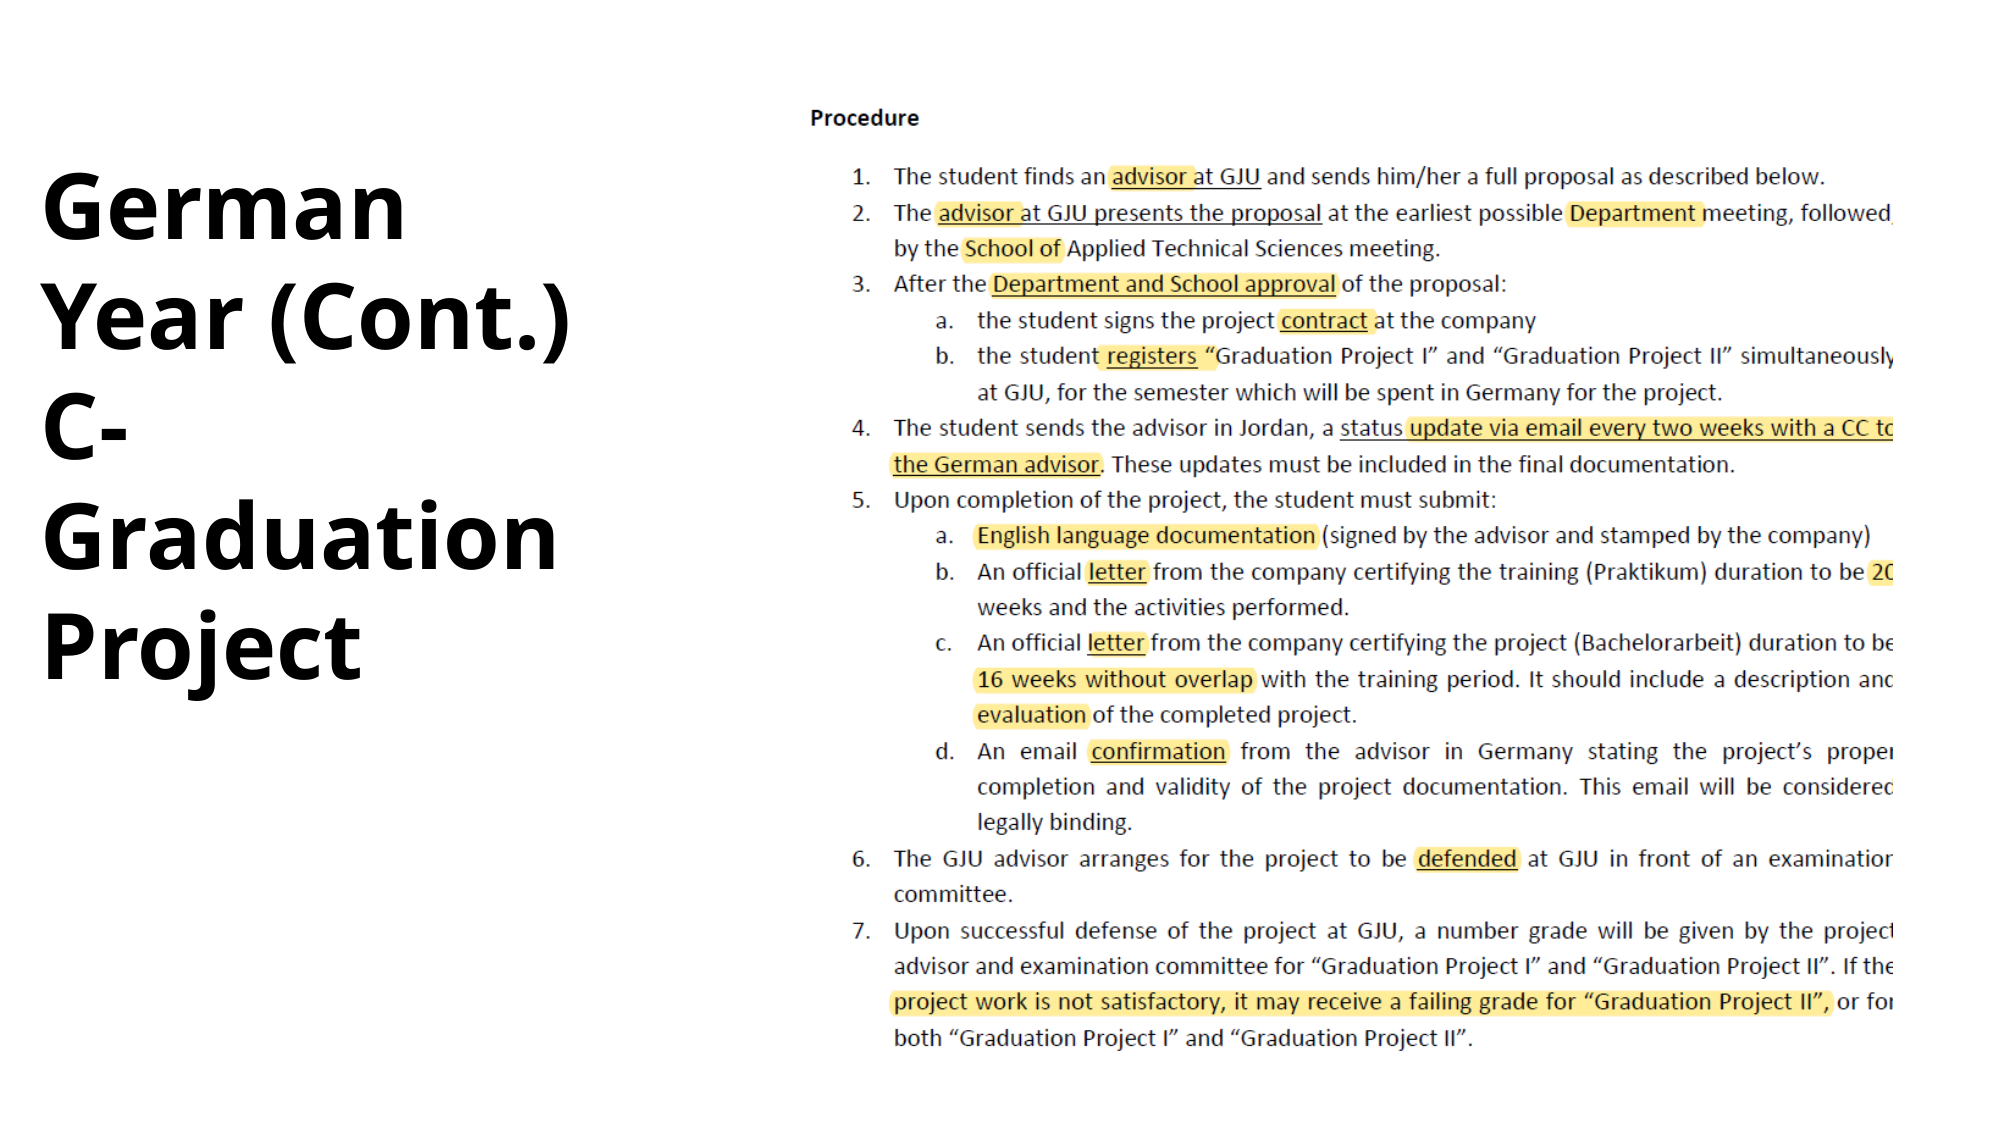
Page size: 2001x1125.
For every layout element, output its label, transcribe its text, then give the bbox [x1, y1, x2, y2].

text_box German Year (Cont.) C- Graduation Project [25, 140, 650, 705]
picture [777, 99, 1893, 1063]
